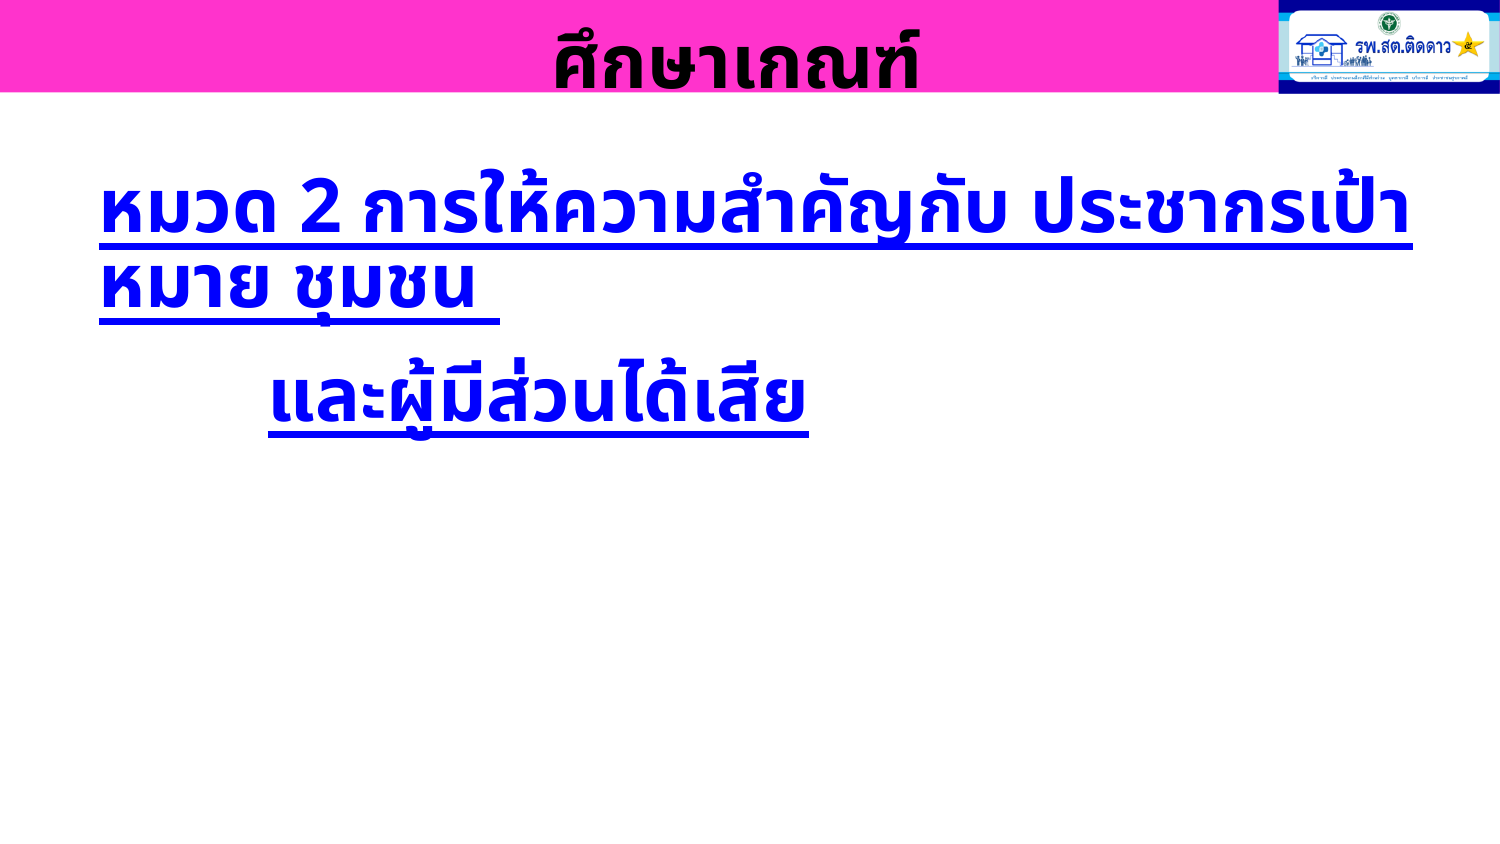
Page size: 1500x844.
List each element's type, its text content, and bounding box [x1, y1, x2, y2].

text_box หมวด 2 การให้ความสำคัญกับ ประชากรเป้าหมาย ชุมชน และผู้มีส่วนได้เสีย [31, 152, 1469, 390]
text_box ศึกษาเกณฑ์ [195, 7, 1279, 109]
picture [1278, 0, 1500, 94]
text_box [0, 0, 1276, 93]
